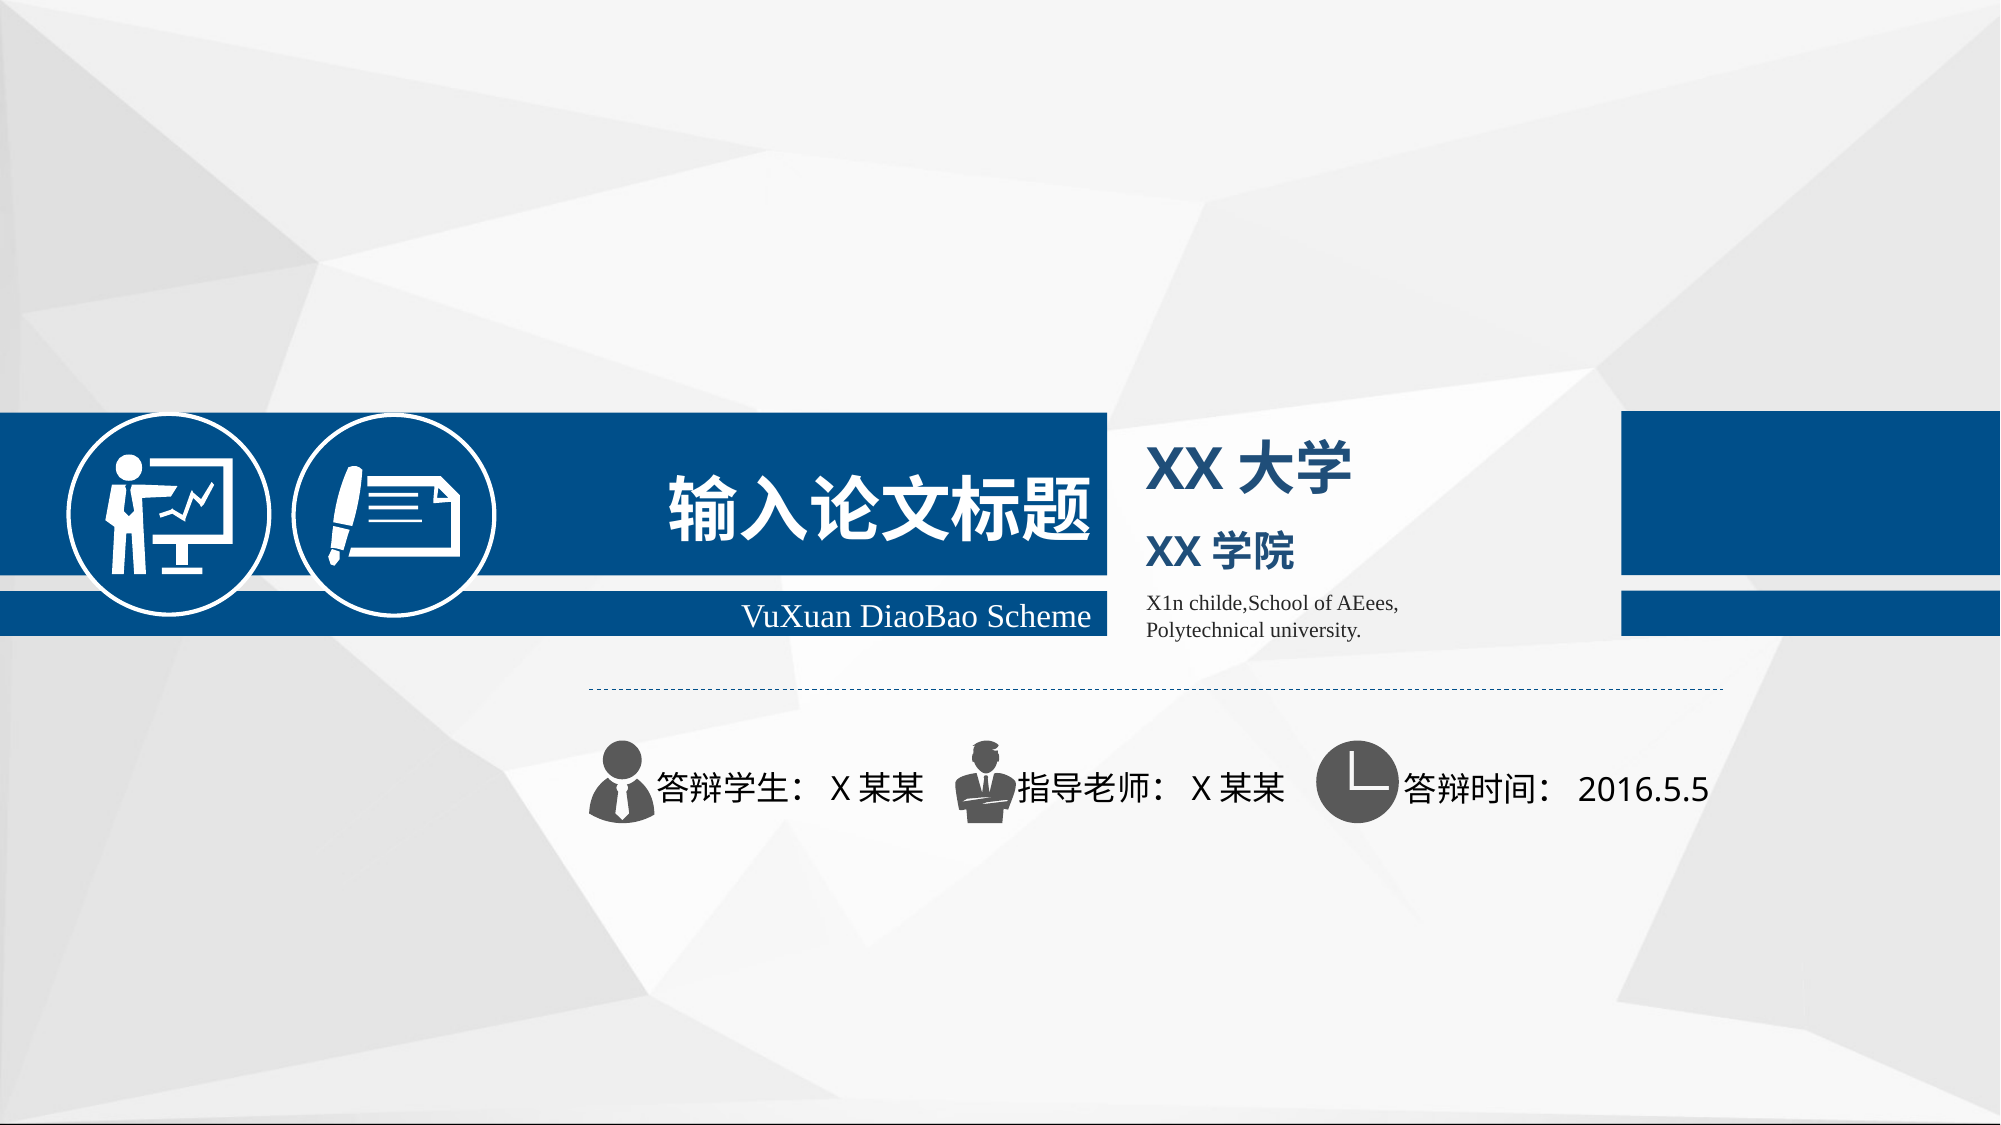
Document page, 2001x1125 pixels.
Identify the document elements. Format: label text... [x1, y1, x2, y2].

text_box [0, 412, 1108, 643]
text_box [1621, 411, 2000, 636]
text_box XX大学 [1131, 423, 1554, 509]
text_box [955, 740, 1296, 824]
text_box X1n childe,School of AEees, Polytechnical university. [1131, 581, 1554, 649]
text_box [293, 414, 495, 616]
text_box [589, 740, 935, 824]
picture [0, 0, 2001, 1125]
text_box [68, 413, 270, 615]
text_box XX学院 [1131, 517, 1554, 581]
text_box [1316, 740, 1724, 824]
